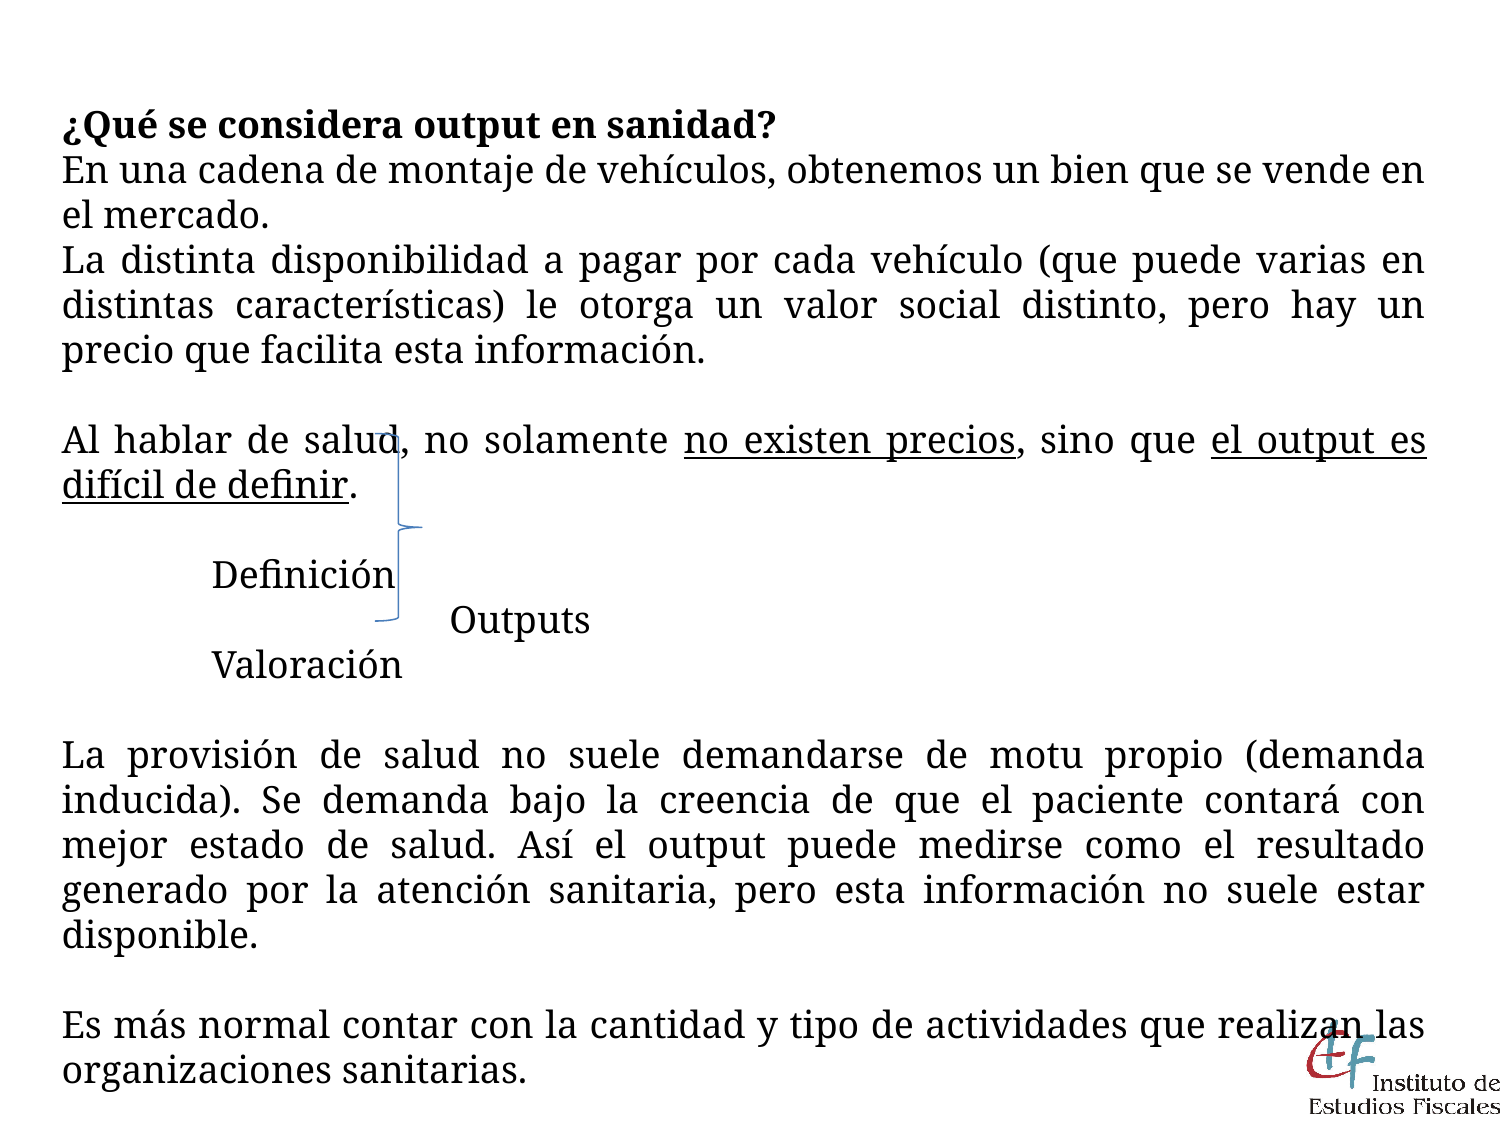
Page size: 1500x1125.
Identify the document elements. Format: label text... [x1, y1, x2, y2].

picture [1306, 1019, 1500, 1114]
text_box [374, 432, 423, 622]
text_box ¿Qué se considera output en sanidad? En una cadena de montaje de vehículos, obtenemos un bien que se vende en el mercado. La distinta disponibilidad a pagar por cada vehículo (que puede varias en distintas características) le otorga un valor social distinto, pero hay un precio que facilita esta información. Al hablar de salud, no solamente no existen precios, sino que el output es difícil de definir. Definición Outputs Valoración La provisión de salud no suele demandarse de motu propio (demanda inducida). Se demanda bajo la creencia de que el paciente contará con mejor estado de salud. Así el output puede medirse como el resultado generado por la atención sanitaria, pero esta información no suele estar disponible. Es más normal contar con la cantidad y tipo de actividades que realizan las organizaciones sanitarias. [46, 93, 1442, 1125]
